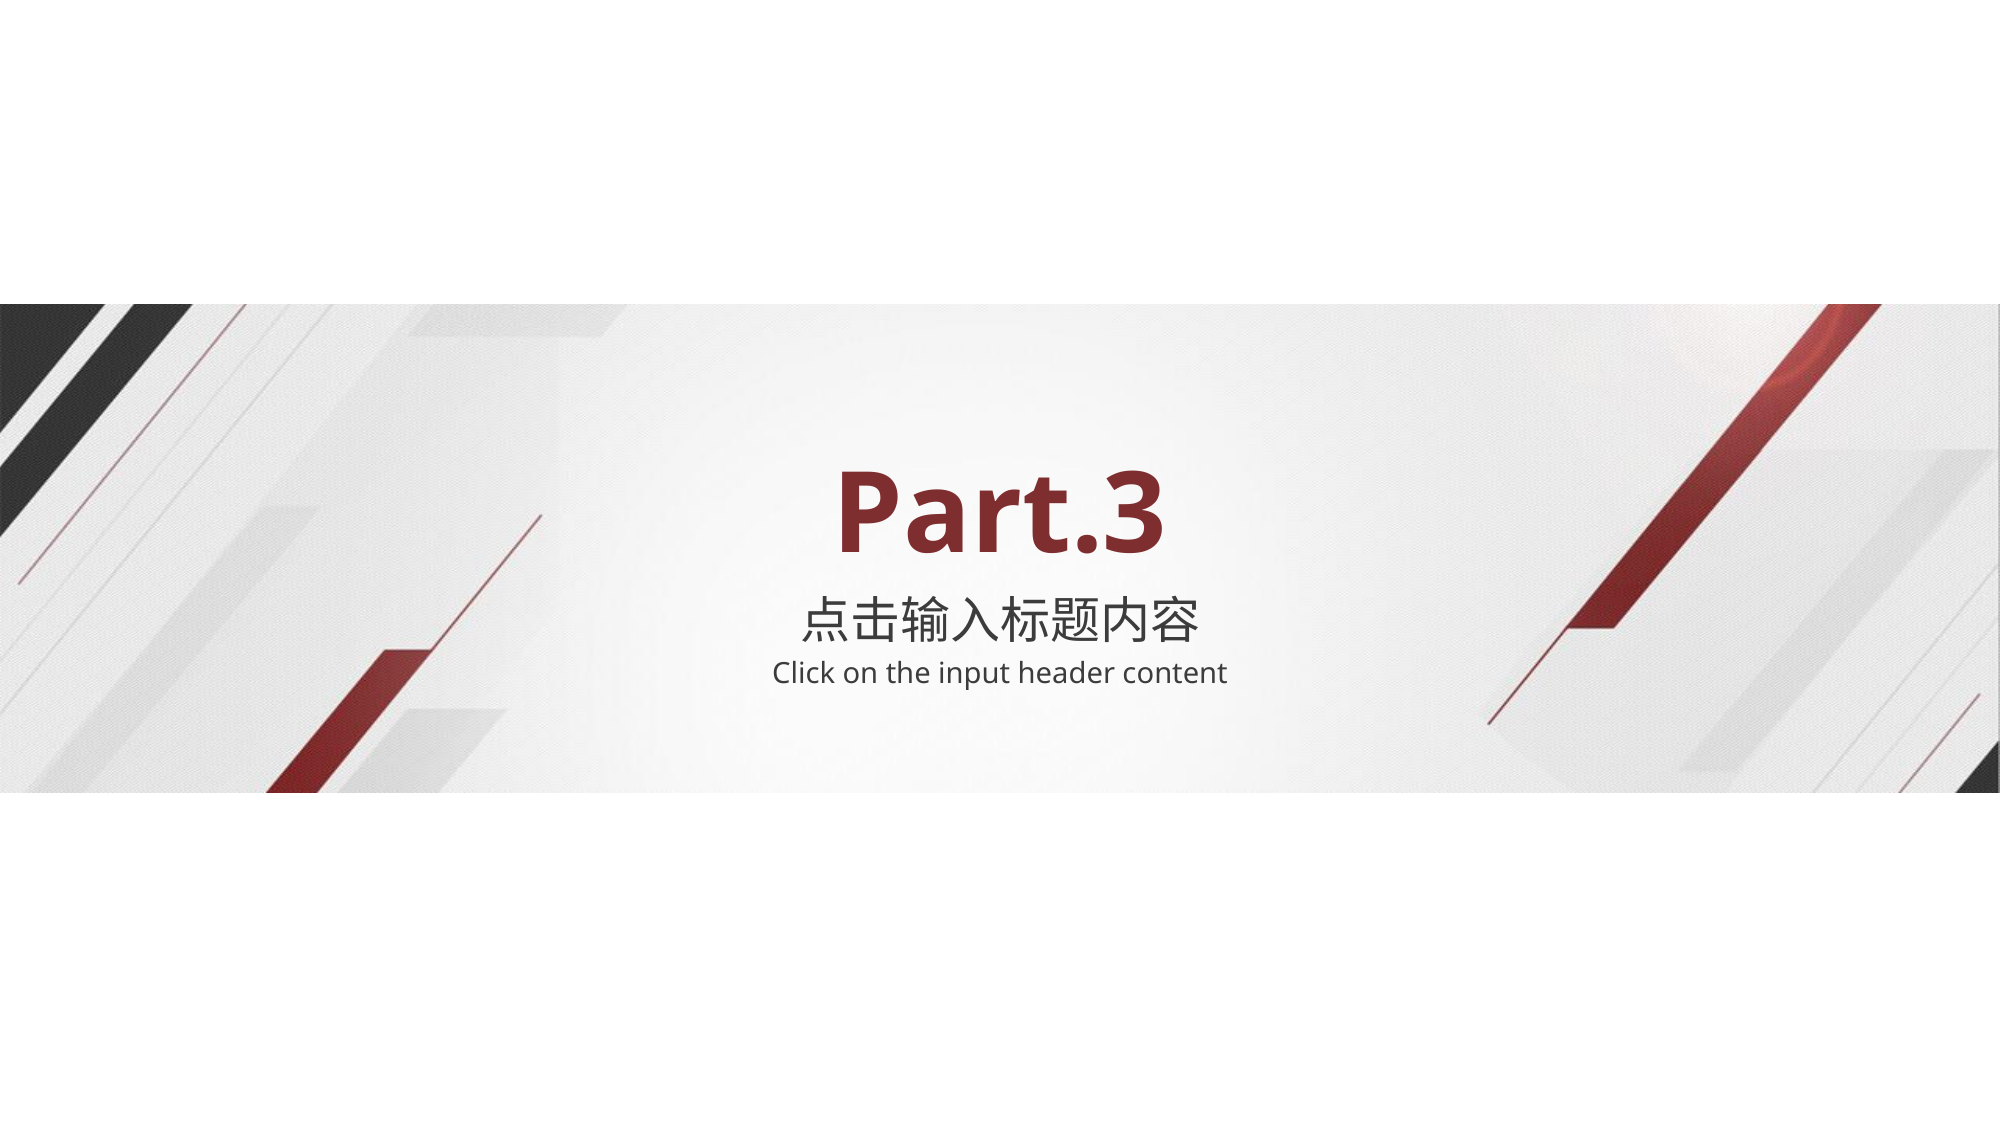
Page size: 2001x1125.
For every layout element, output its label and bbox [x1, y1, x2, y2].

picture [0, 304, 2000, 793]
